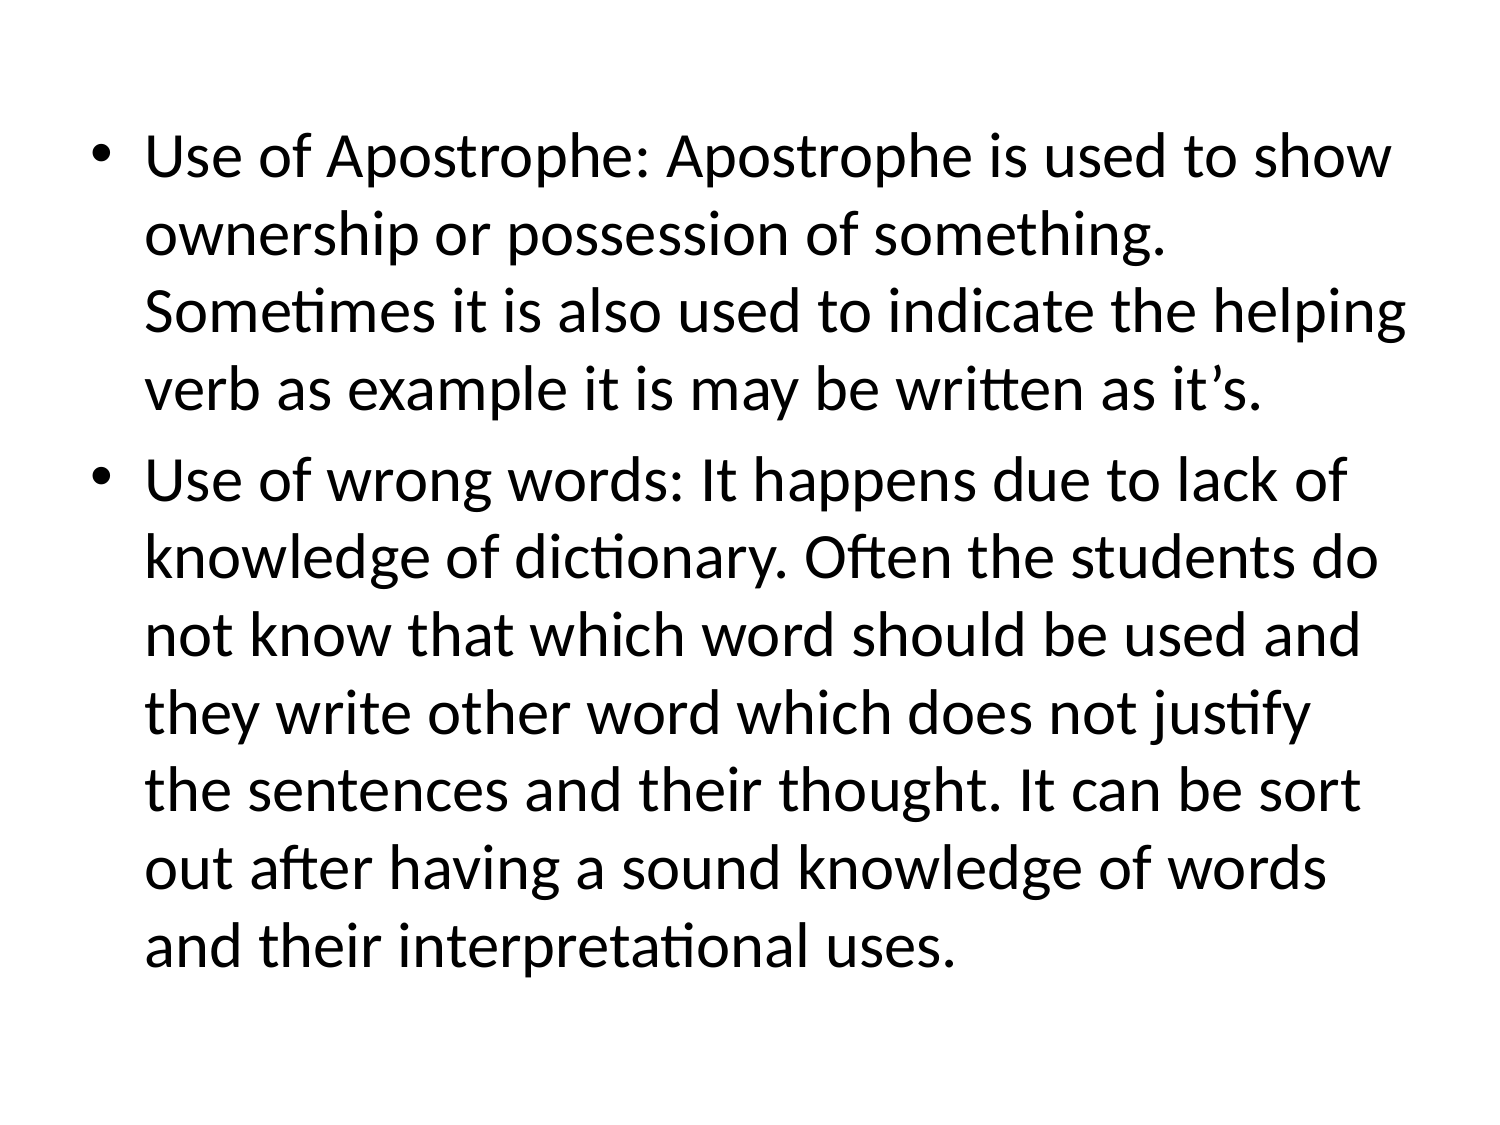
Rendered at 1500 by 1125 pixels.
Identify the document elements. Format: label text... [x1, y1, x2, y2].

list Use of Apostrophe: Apostrophe is used to show ownership or possession of something. Sometimes it is also used to indicate the helping verb as example it is may be written as it’s. Use of wrong words: It happens due to lack of knowledge of dictionary. Often the students do not know that which word should be used and they write other word which does not justify the sentences and their thought. It can be sort out after having a sound knowledge of words and their interpretational uses. [75, 105, 1425, 1005]
